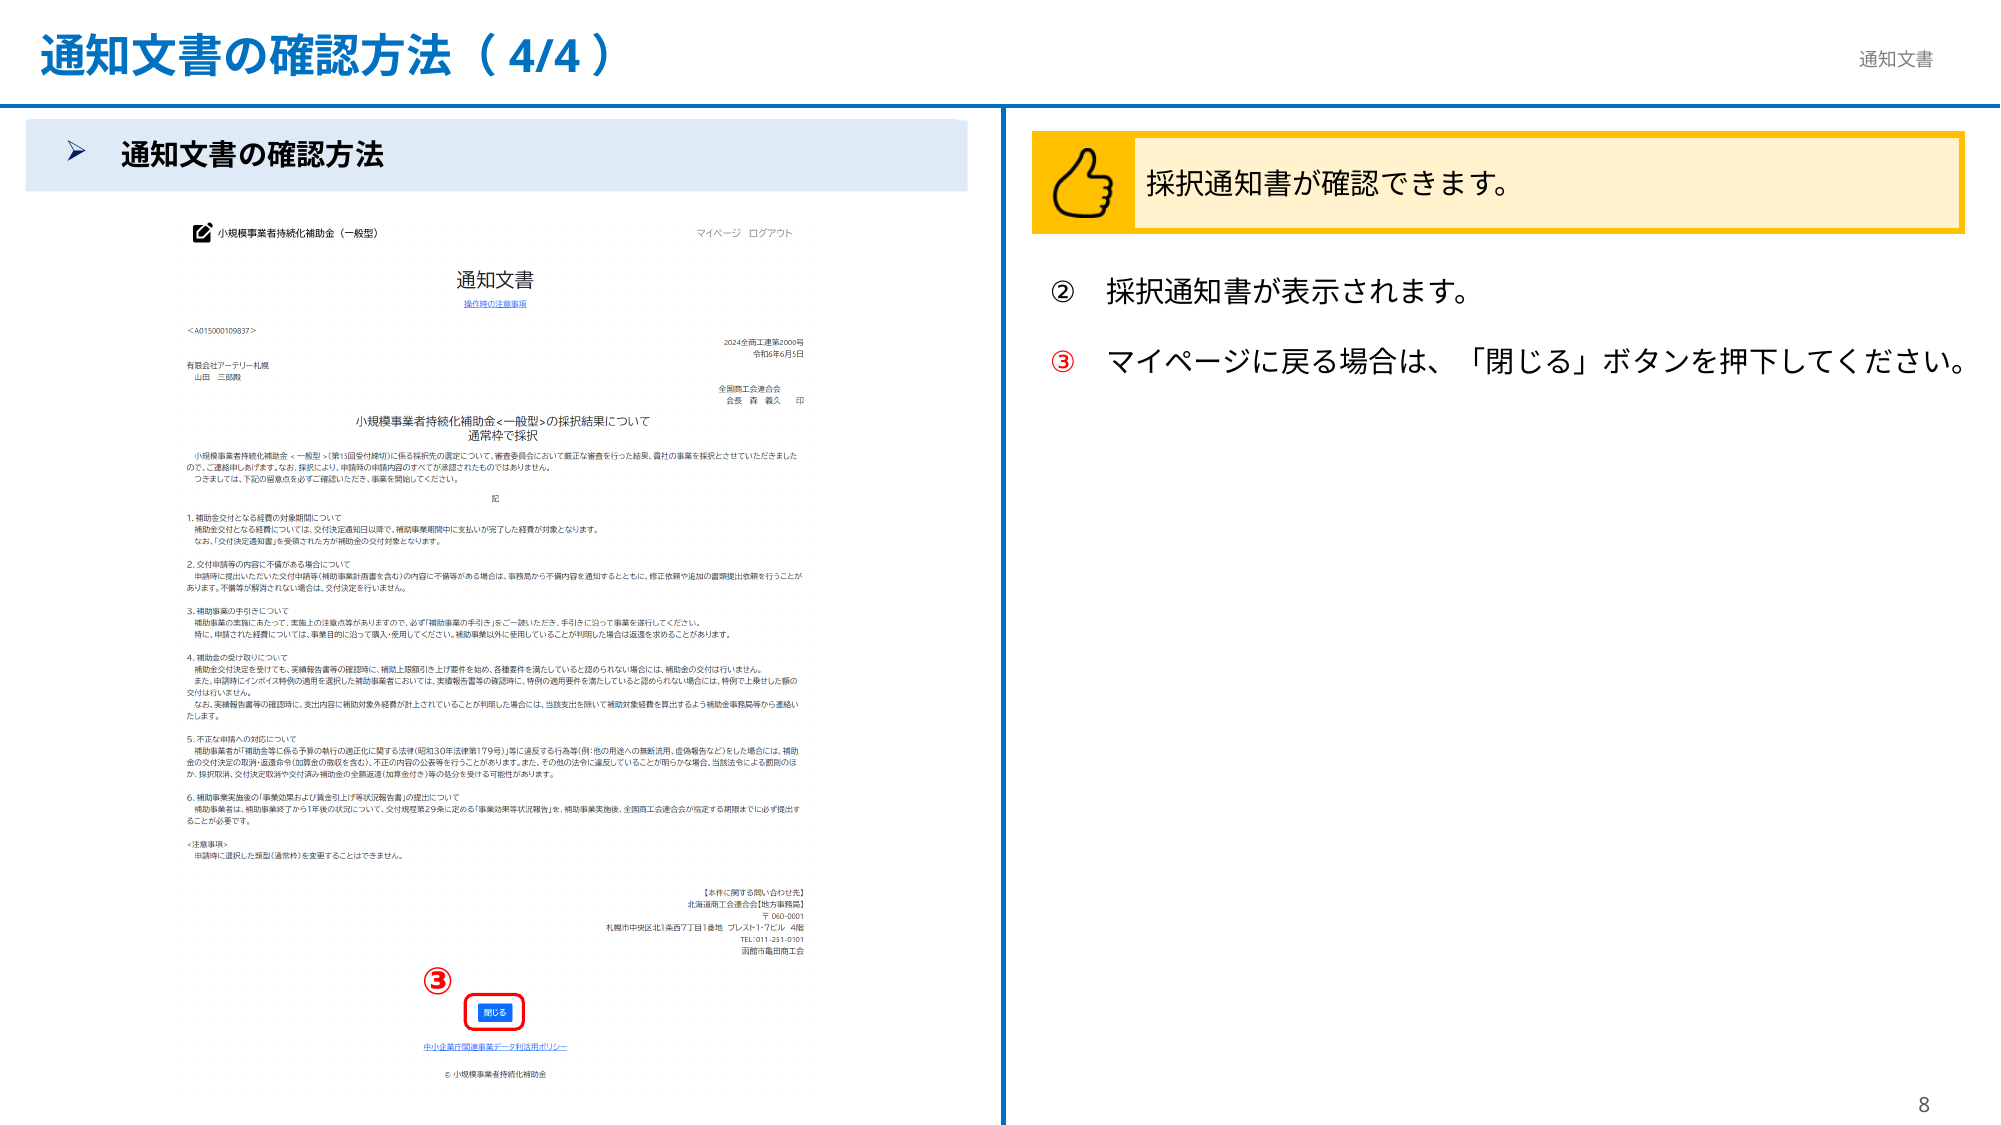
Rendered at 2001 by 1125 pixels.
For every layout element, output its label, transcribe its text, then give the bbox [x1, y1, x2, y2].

picture [1048, 148, 1118, 218]
picture [168, 210, 819, 1107]
text_box [1034, 133, 1133, 232]
text_box 採択通知書が確認できます。 [1133, 133, 1963, 232]
text_box 通知文書の確認方法（4/4） [25, 17, 1283, 92]
text_box 採択通知書が表示されます。 マイページに戻る場合は、「閉じる」ボタンを押下してください。 [1034, 231, 1991, 456]
text_box 通知文書の確認方法 [29, 119, 958, 190]
